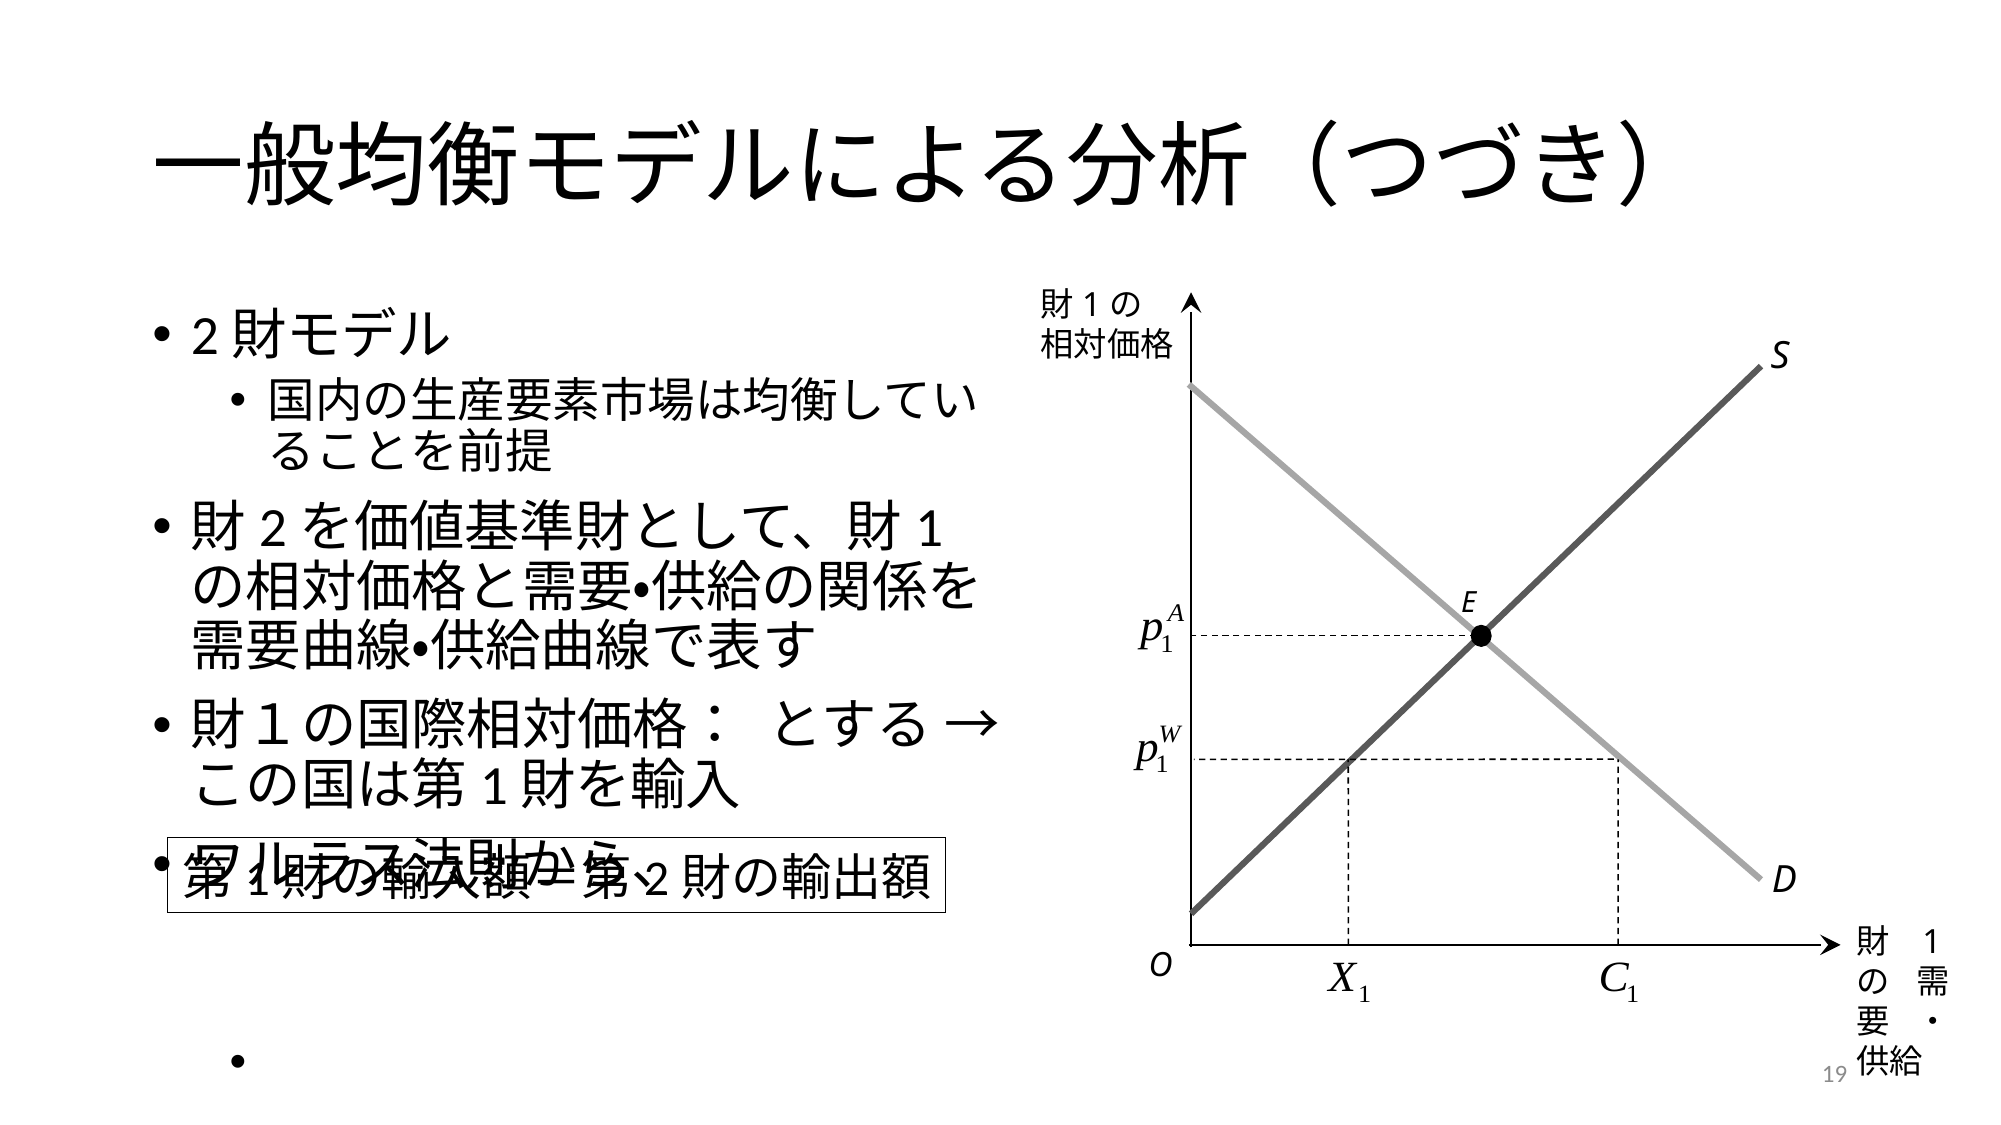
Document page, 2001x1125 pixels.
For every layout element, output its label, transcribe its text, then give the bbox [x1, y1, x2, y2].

title 一般均衡モデルによる分析（つづき） [137, 59, 1863, 278]
slide_number 19 [1412, 1043, 1863, 1103]
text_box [1028, 281, 1962, 1043]
text_box 第1財の輸入額＝第2財の輸出額 [167, 837, 946, 913]
